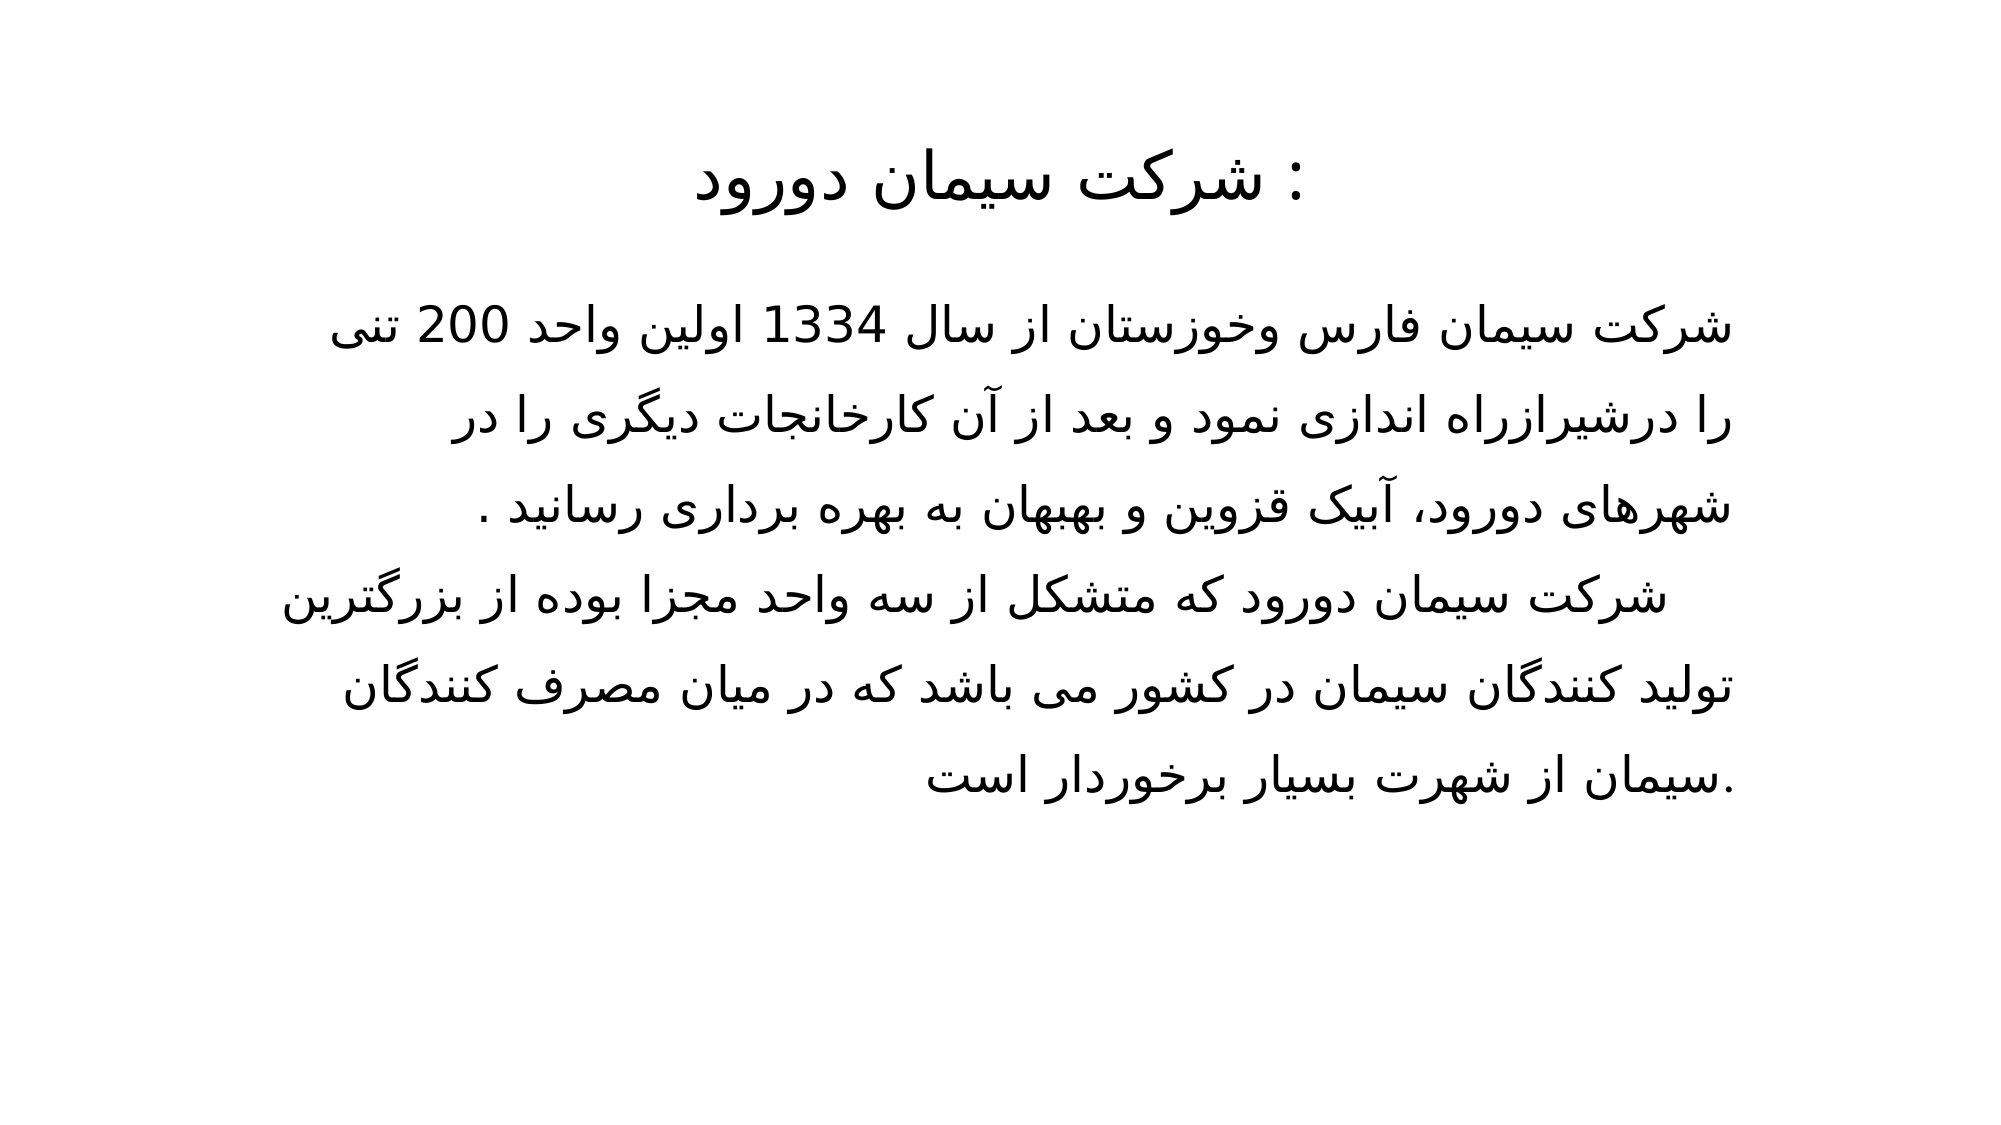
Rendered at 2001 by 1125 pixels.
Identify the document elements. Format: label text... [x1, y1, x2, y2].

title شرکت سیمان دورود : [249, 32, 1750, 254]
subtitle شرکت سیمان فارس وخوزستان از سال 1334 اولین واحد 200 تنی را درشیرازراه اندازی نمود و بعد از آن کارخانجات دیگری را در شهرهای دورود، آبیک قزوین و بهبهان به بهره برداری رسانید . شرکت سیمان دورود که متشکل از سه واحد مجزا بوده از بزرگترین تولید کنندگان سیمان در کشور می باشد که در میان مصرف کنندگان سیمان از شهرت بسیار برخوردار است. [249, 254, 1750, 937]
